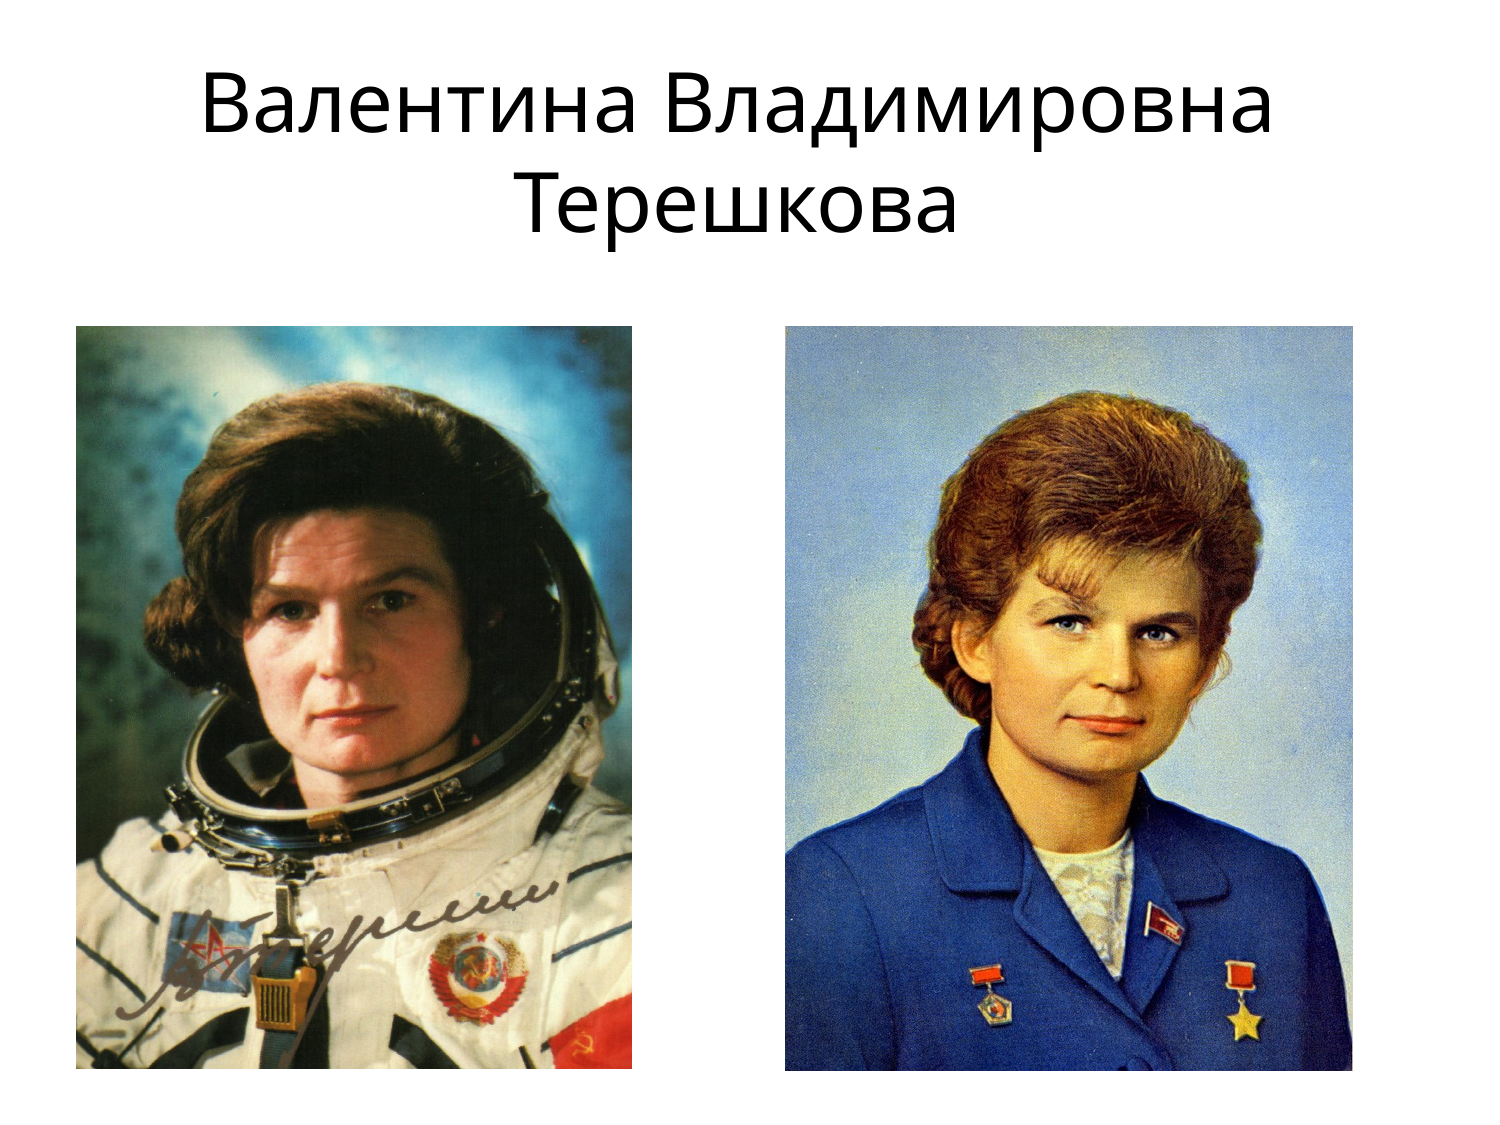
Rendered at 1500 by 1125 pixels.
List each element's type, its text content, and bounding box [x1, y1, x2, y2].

title Валентина Владимировна Терешкова [100, 54, 1376, 244]
picture [76, 325, 633, 1069]
picture [785, 326, 1353, 1071]
